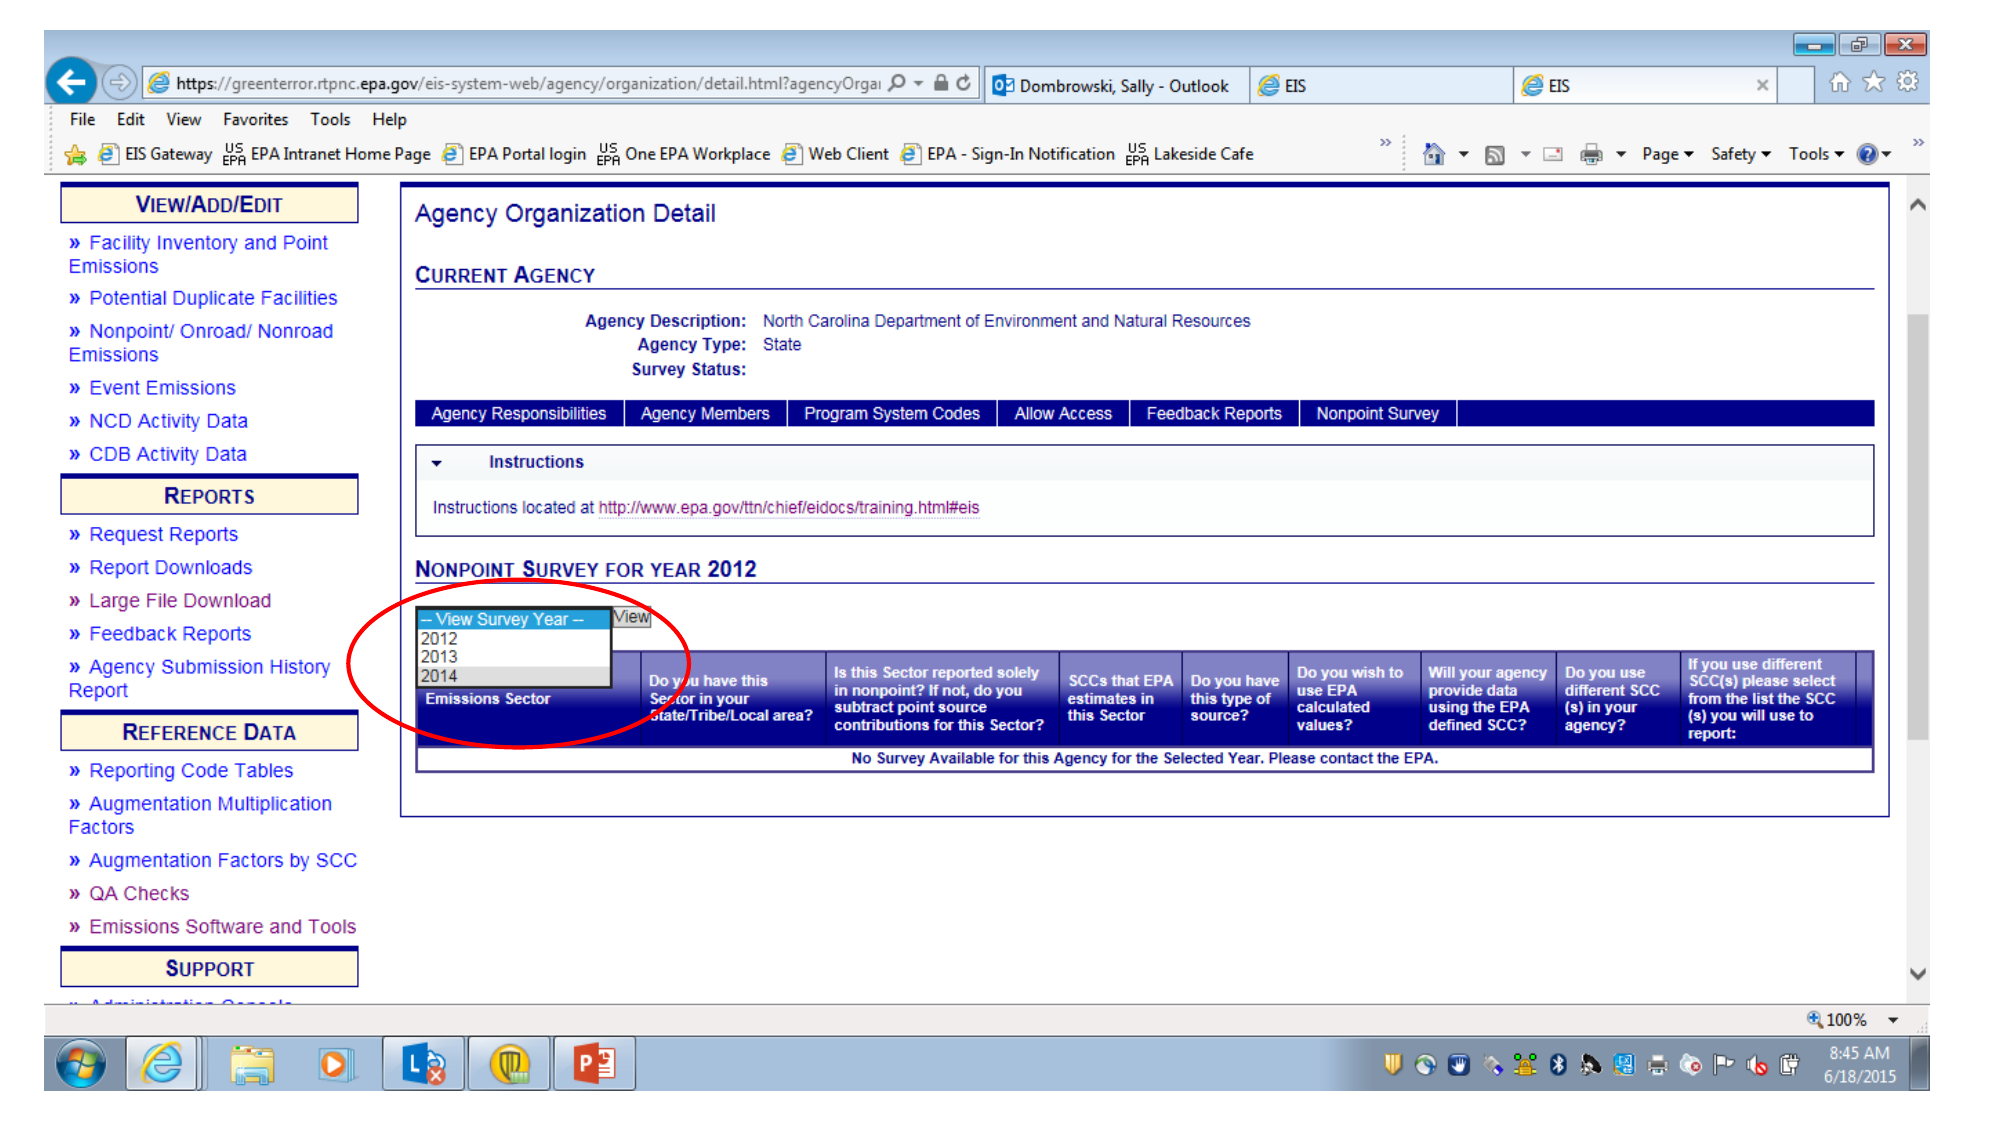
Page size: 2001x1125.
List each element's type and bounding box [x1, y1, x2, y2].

picture [44, 30, 1930, 1091]
